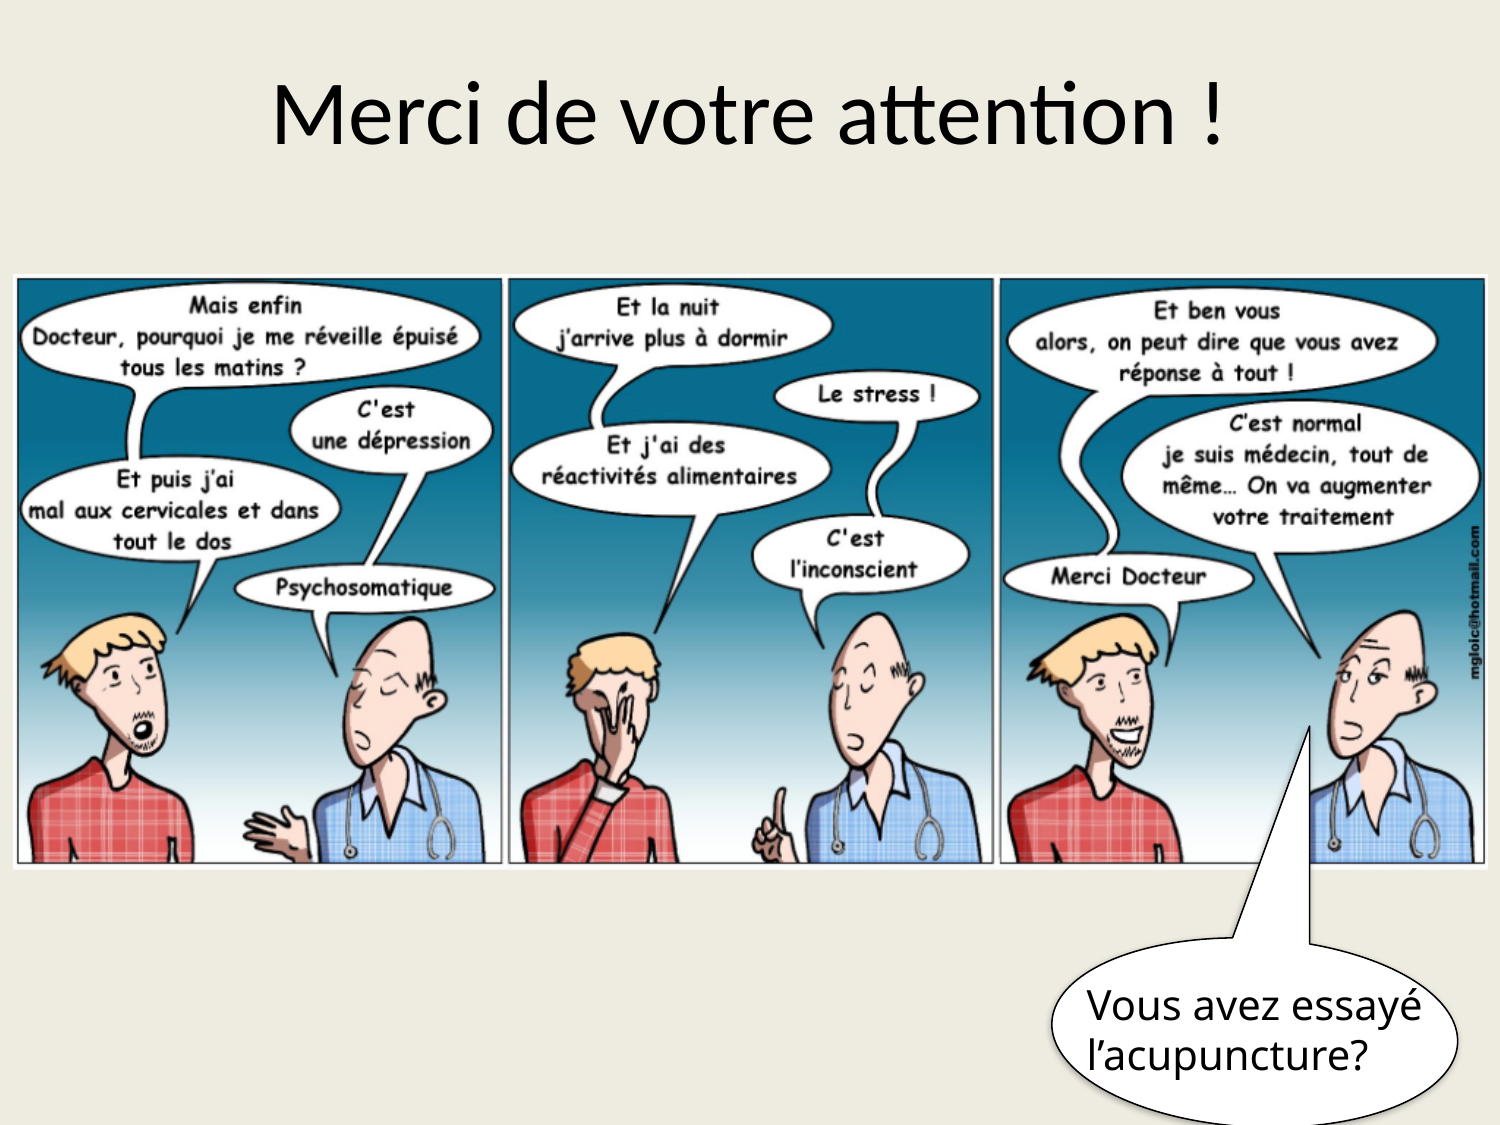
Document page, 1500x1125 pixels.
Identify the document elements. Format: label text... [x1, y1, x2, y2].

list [13, 274, 1488, 870]
title Merci de votre attention ! [75, 45, 1425, 233]
text_box Vous avez [1438, 998, 1459, 1082]
text_box Vous avez essayé l’acupuncture? [1071, 971, 1438, 1125]
text_box Vous avez [1051, 984, 1071, 1067]
text_box Vous avez [1088, 879, 1399, 971]
